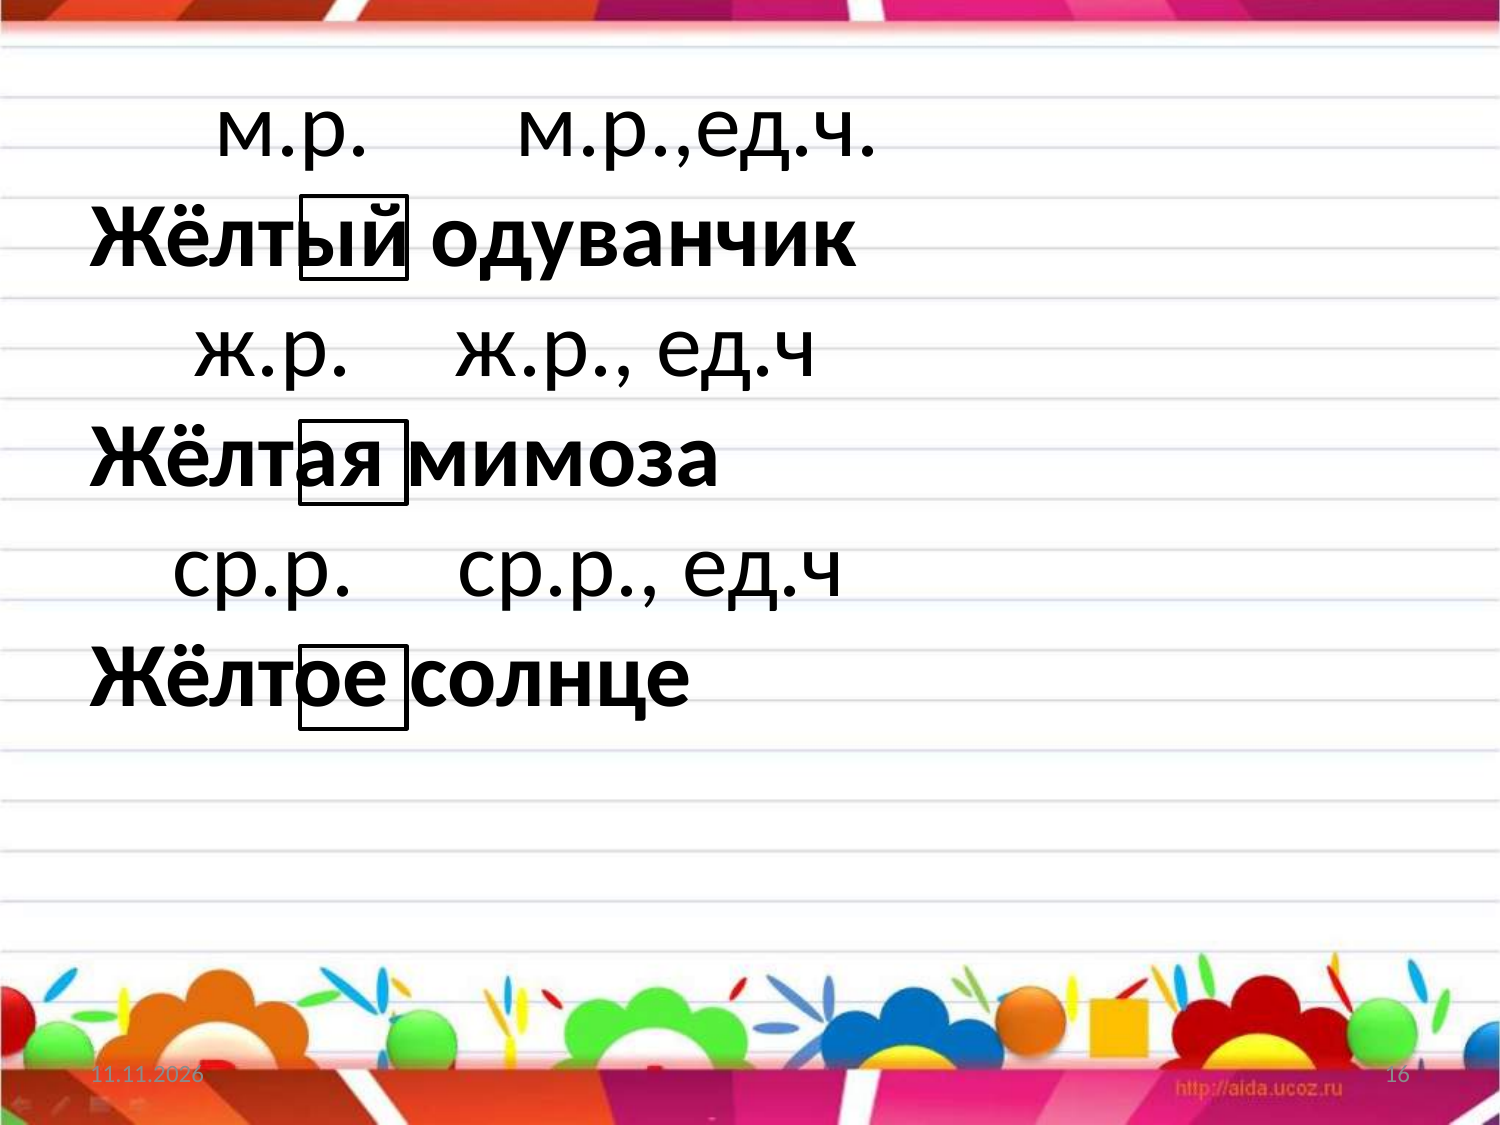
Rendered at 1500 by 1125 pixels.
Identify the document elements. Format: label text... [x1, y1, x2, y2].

text_box [298, 419, 409, 506]
picture [0, 0, 1500, 1125]
text_box [298, 644, 409, 731]
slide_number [75, 1042, 425, 1103]
title м.р. м.р.,ед.ч. Жёлтый одуванчик ж.р. ж.р., ед.ч Жёлтая мимоза ср.р. ср.р., ед.ч Жёлтое солнце [74, 44, 1426, 965]
text_box [299, 194, 409, 281]
slide_number 16 [1074, 1042, 1425, 1103]
